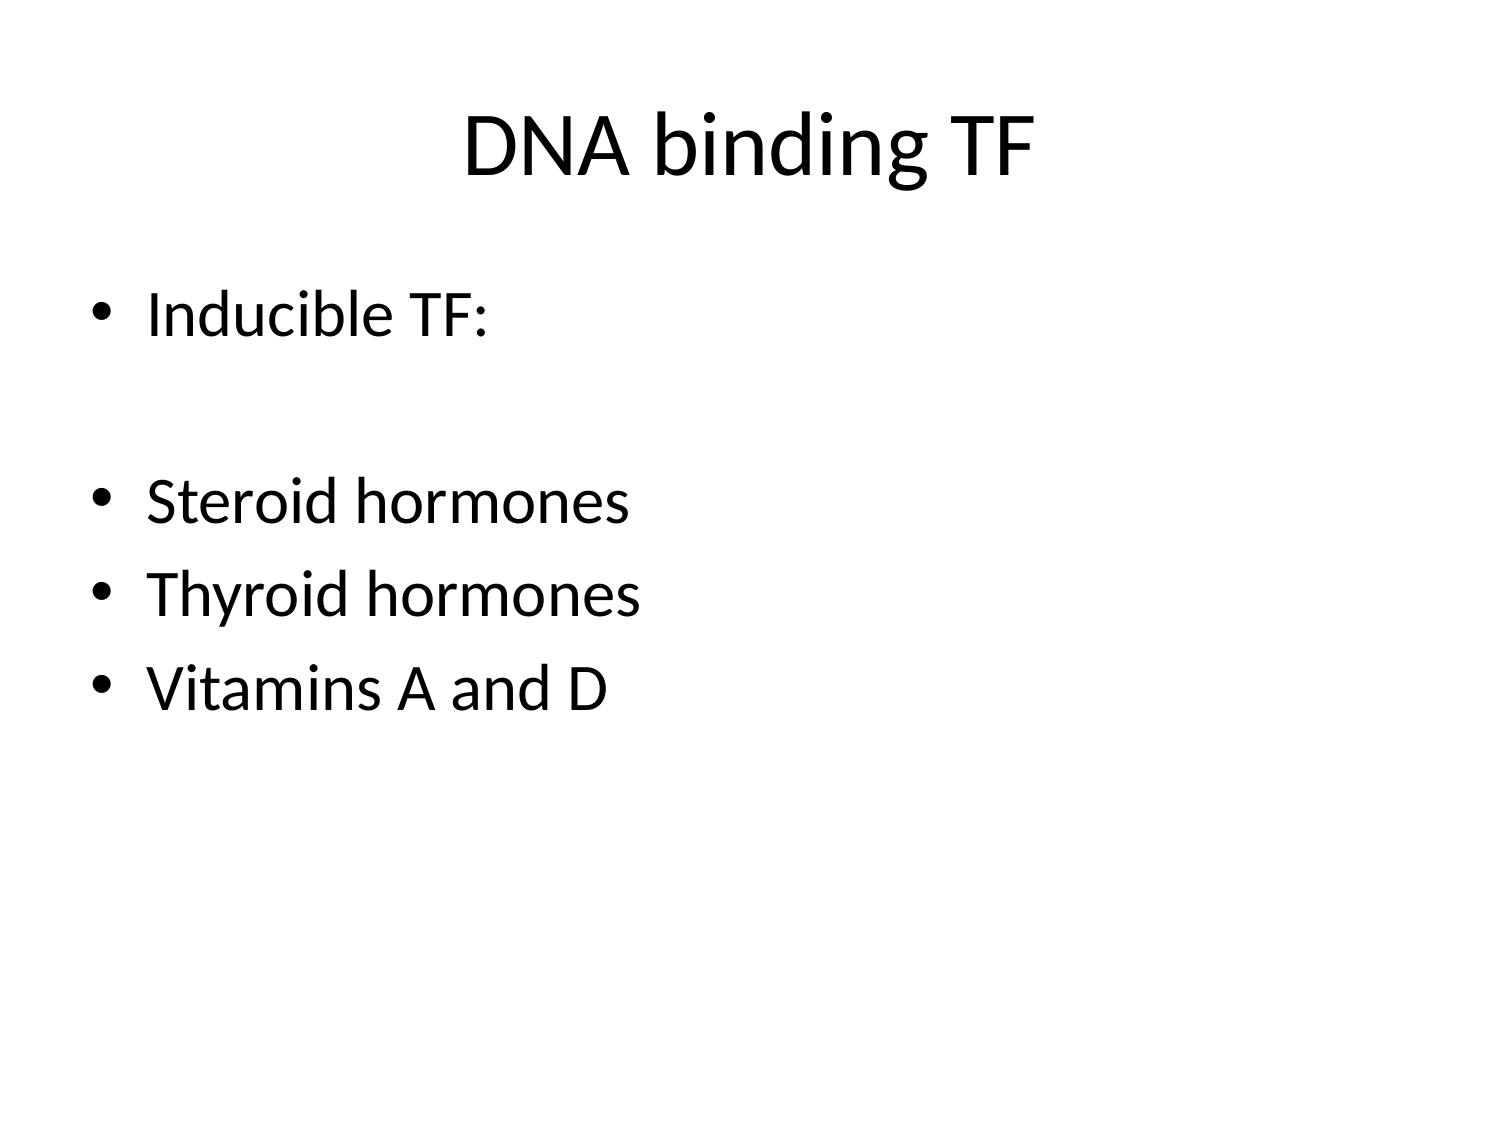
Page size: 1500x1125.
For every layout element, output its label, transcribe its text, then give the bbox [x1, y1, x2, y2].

title DNA binding TF [75, 45, 1425, 233]
list Inducible TF: Steroid hormones Thyroid hormones Vitamins A and D [75, 262, 1425, 1005]
